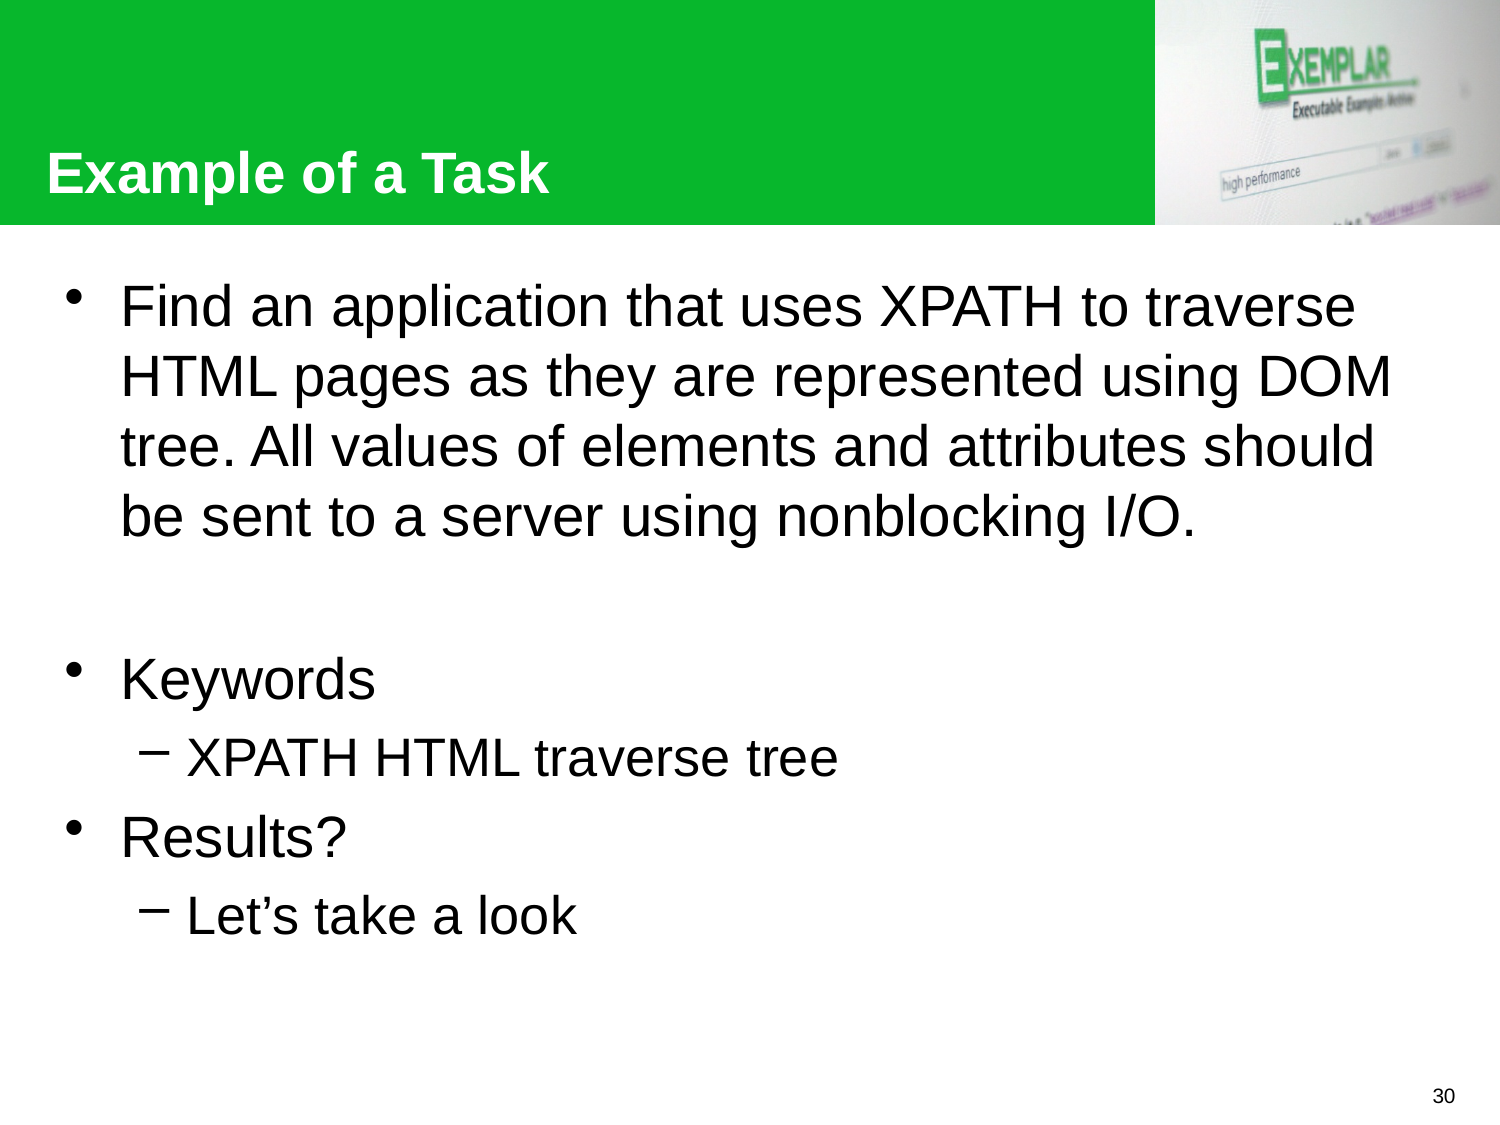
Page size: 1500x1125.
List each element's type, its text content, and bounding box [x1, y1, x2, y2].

title Example of a Task [30, 39, 1122, 213]
slide_number 30 [1191, 1070, 1471, 1116]
list Find an application that uses XPATH to traverse HTML pages as they are represented using DOM tree. All values of elements and attributes should be sent to a server using nonblocking I/O. Keywords XPATH HTML traverse tree Results? Let’s take a look [48, 260, 1442, 986]
picture [1155, 0, 1500, 225]
